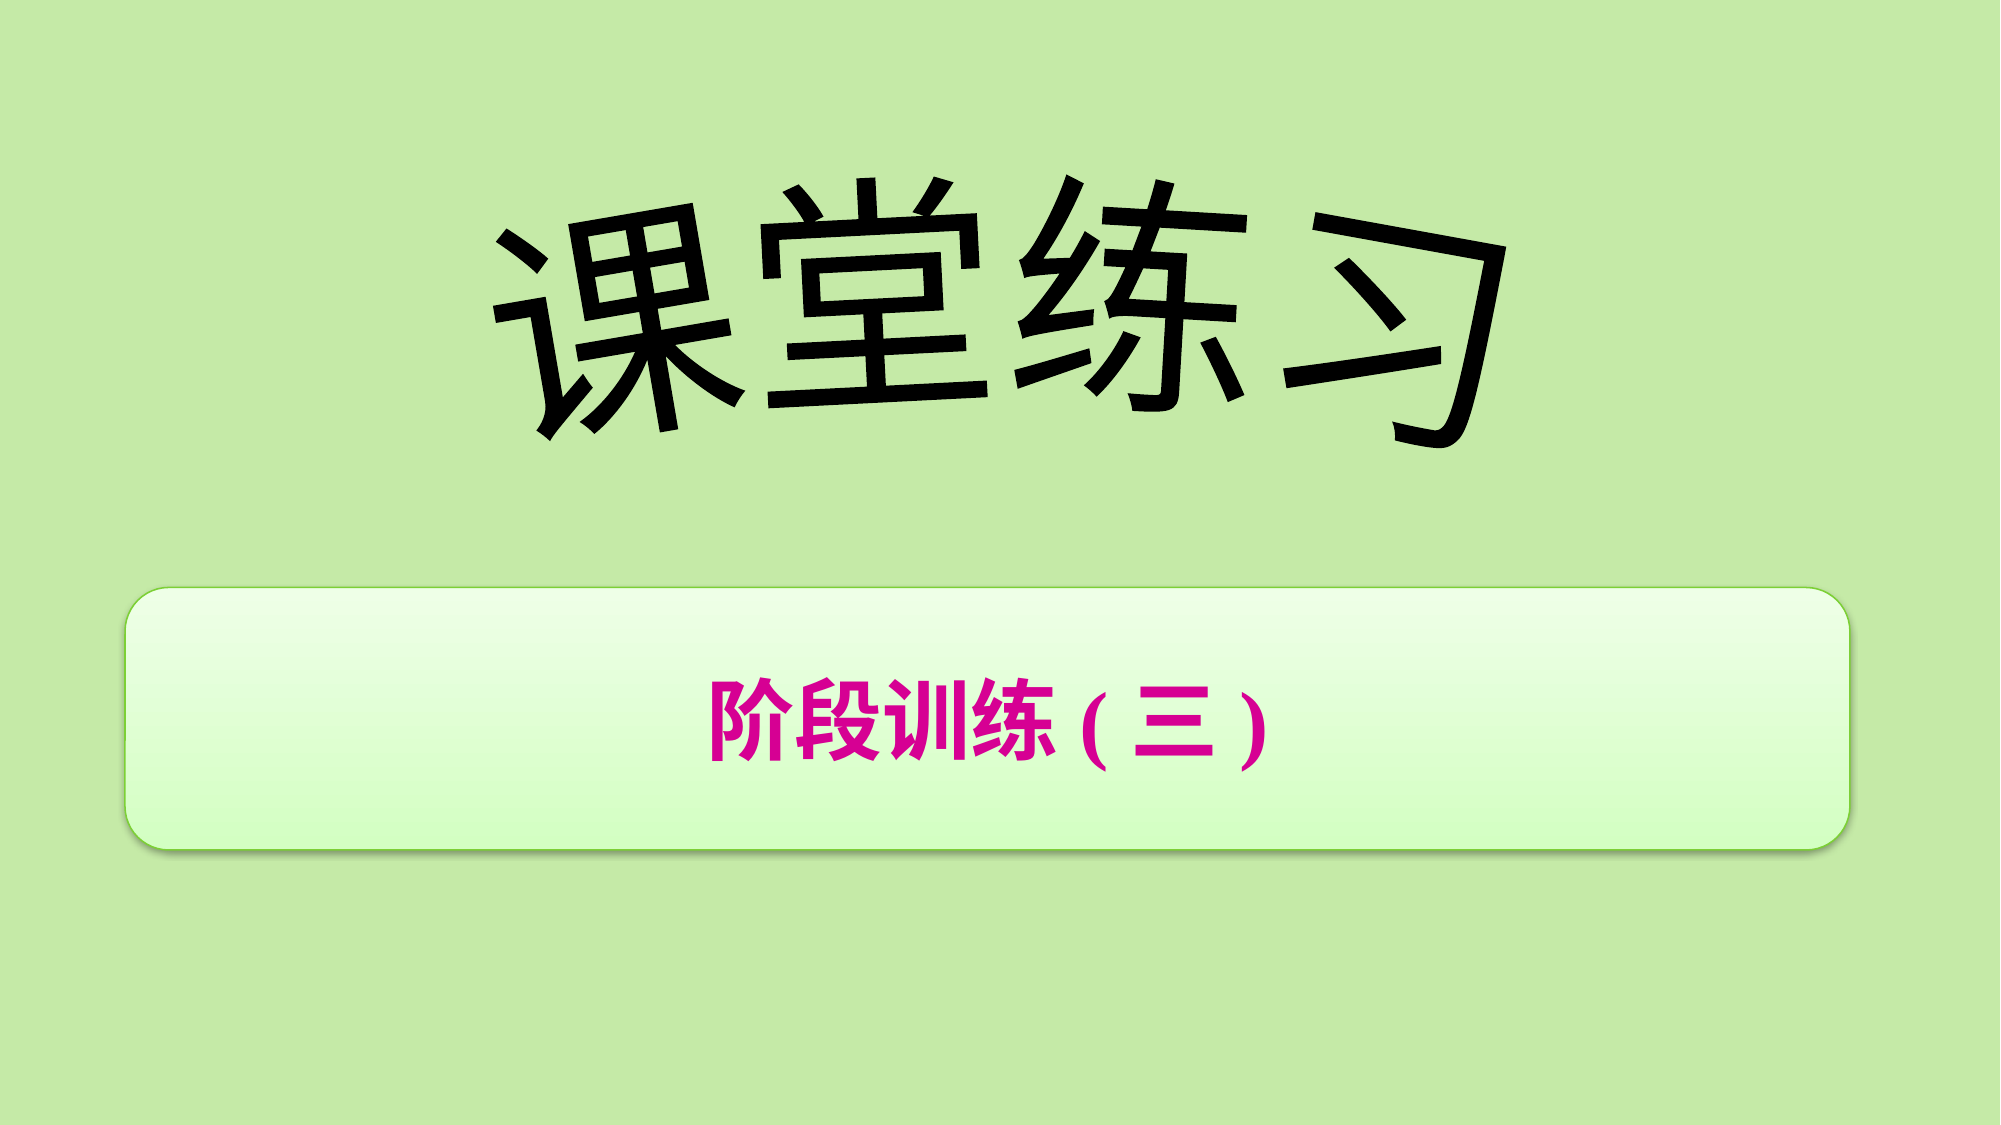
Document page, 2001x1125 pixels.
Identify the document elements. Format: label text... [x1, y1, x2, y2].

text_box 阶段训练(三) [124, 586, 1851, 851]
